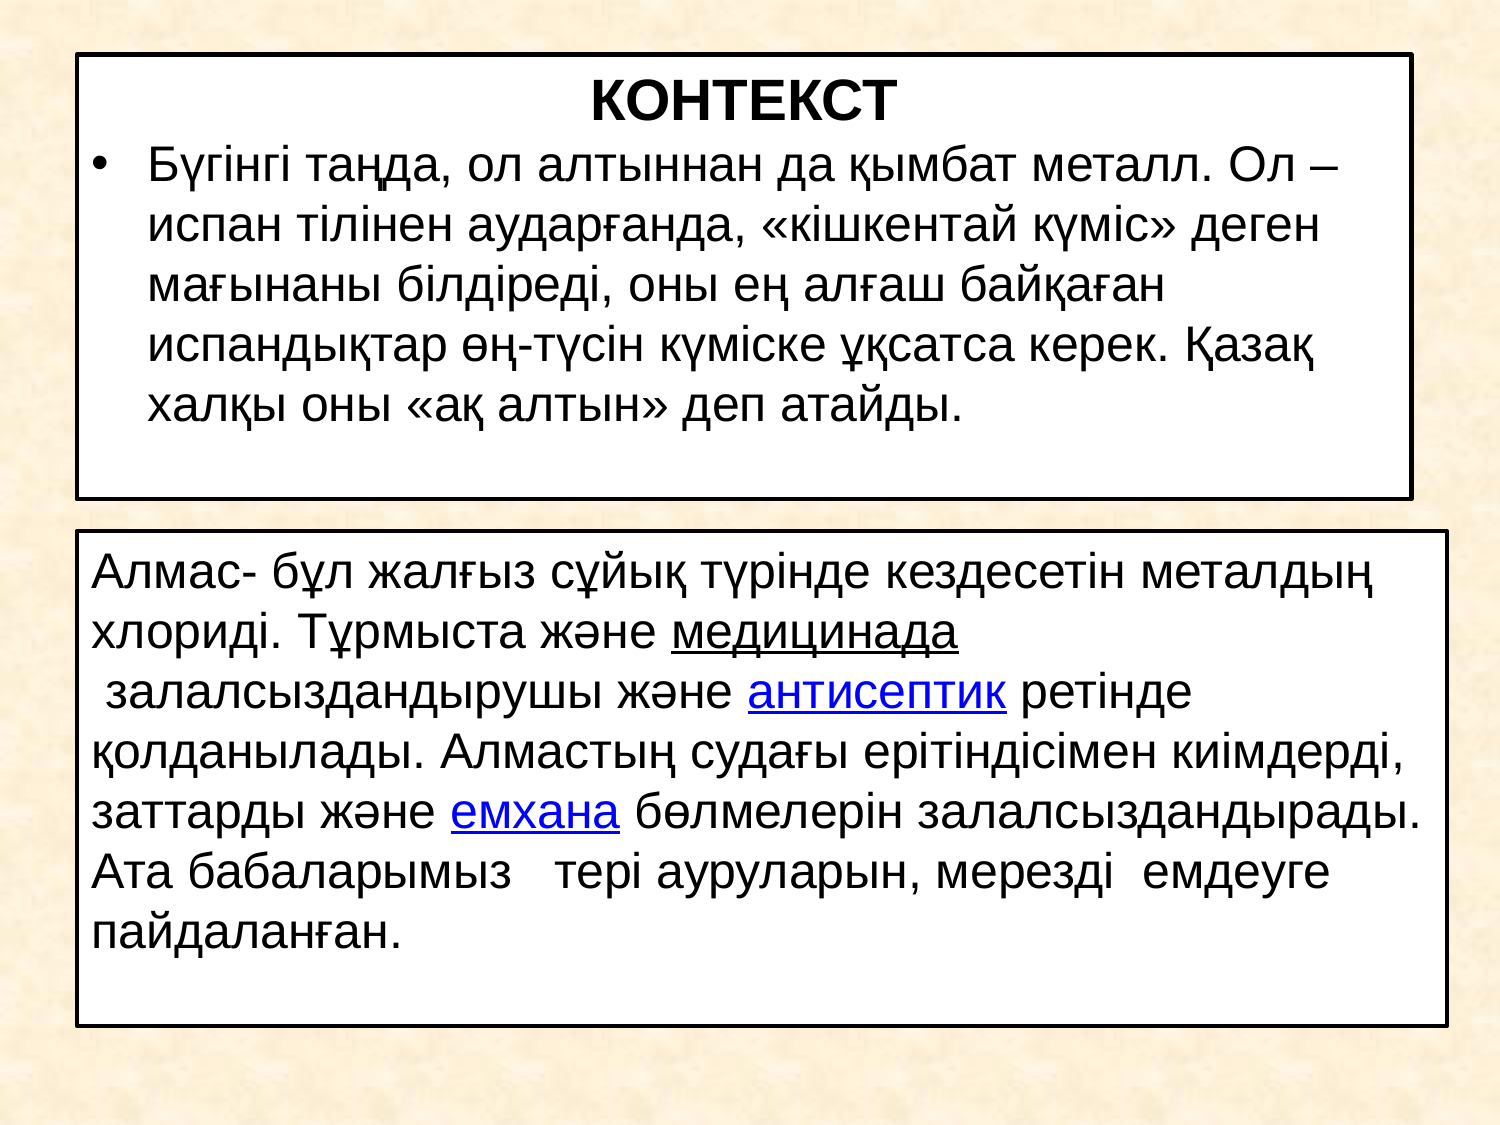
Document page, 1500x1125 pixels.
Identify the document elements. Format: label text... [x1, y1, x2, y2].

text_box Алмас- бұл жалғыз сұйық түрінде кездесетін металдың хлориді. Тұрмыста және медицинада залалсыздандырушы және антисептик ретінде қолданылады. Алмастың судағы ерітіндісімен киімдерді, заттарды және емхана бөлмелерін залалсыздандырады. Ата бабаларымыз тері ауруларын, мерезді емдеуге пайдаланған. [75, 529, 1449, 1028]
picture [0, 0, 1500, 1125]
text_box КОНТЕКСТ Бүгінгі таңда, ол алтыннан да қымбат металл. Ол – испан тілінен аударғанда, «кішкентай күміс» деген мағынаны білдіреді, оны ең алғаш байқаған испандықтар өң-түсін күміске ұқсатса керек. Қазақ халқы оны «ақ алтын» деп атайды. [75, 52, 1414, 501]
